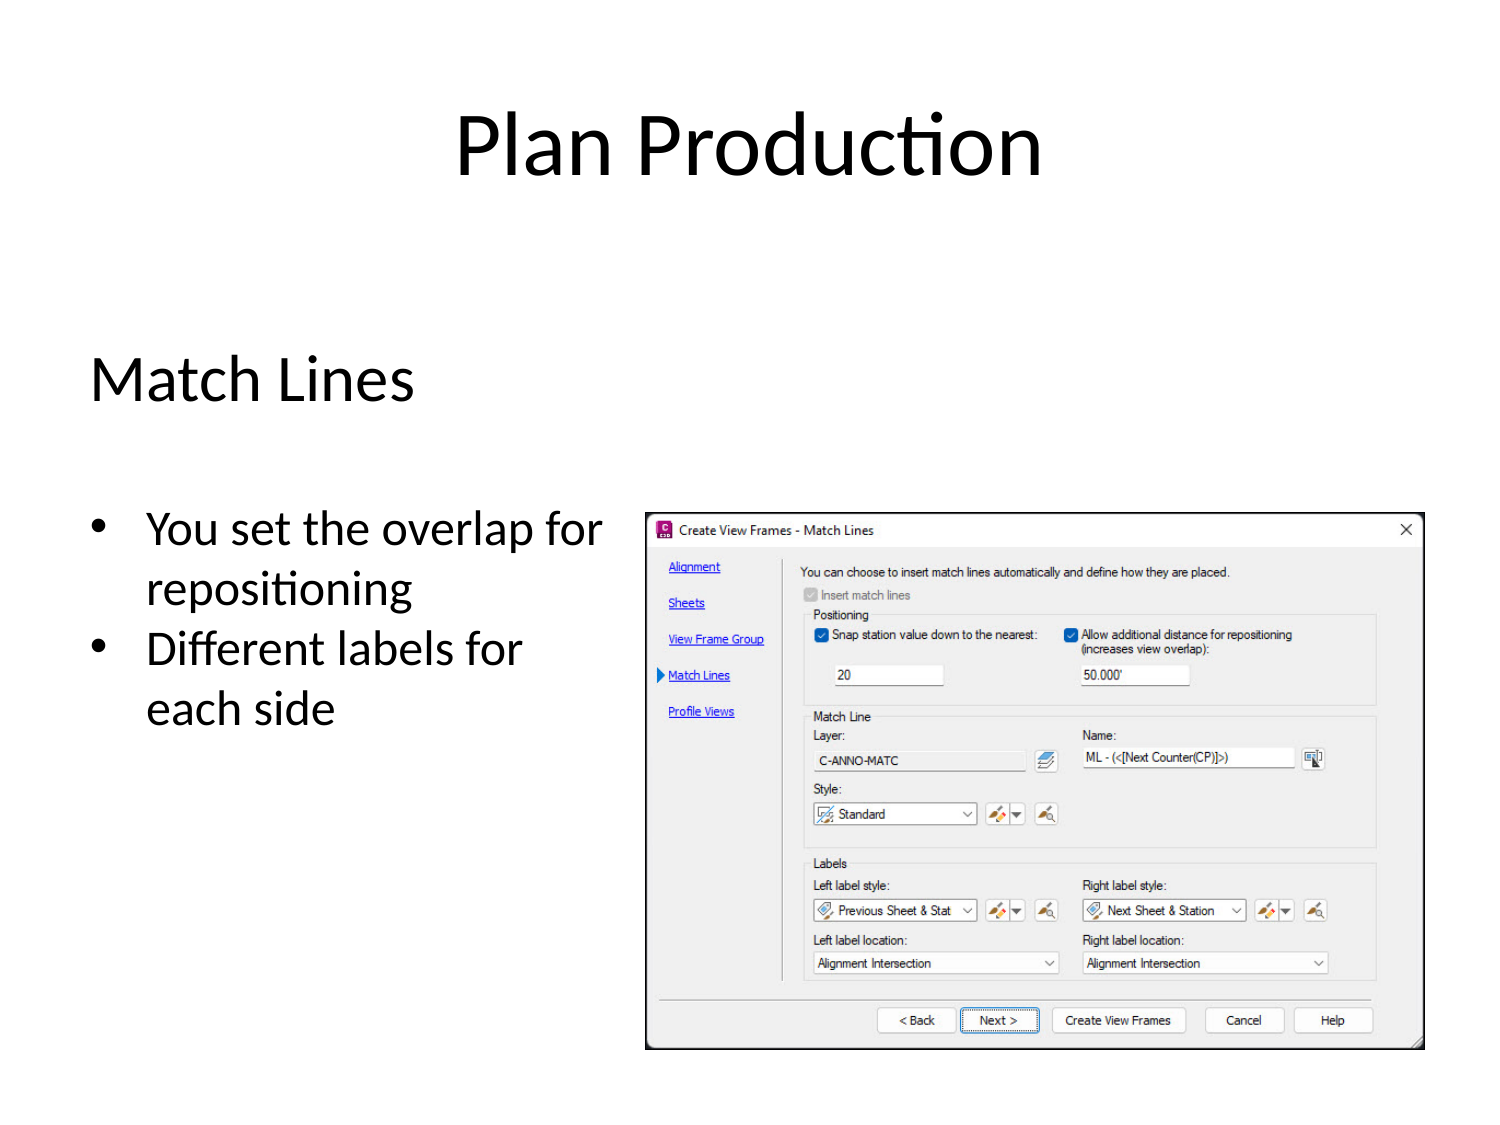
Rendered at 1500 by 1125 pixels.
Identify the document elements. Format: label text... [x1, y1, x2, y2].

text_box Match Lines You set the overlap for repositioning Different labels for each side [75, 327, 625, 743]
picture [644, 512, 1426, 1050]
title Plan Production [75, 45, 1425, 233]
